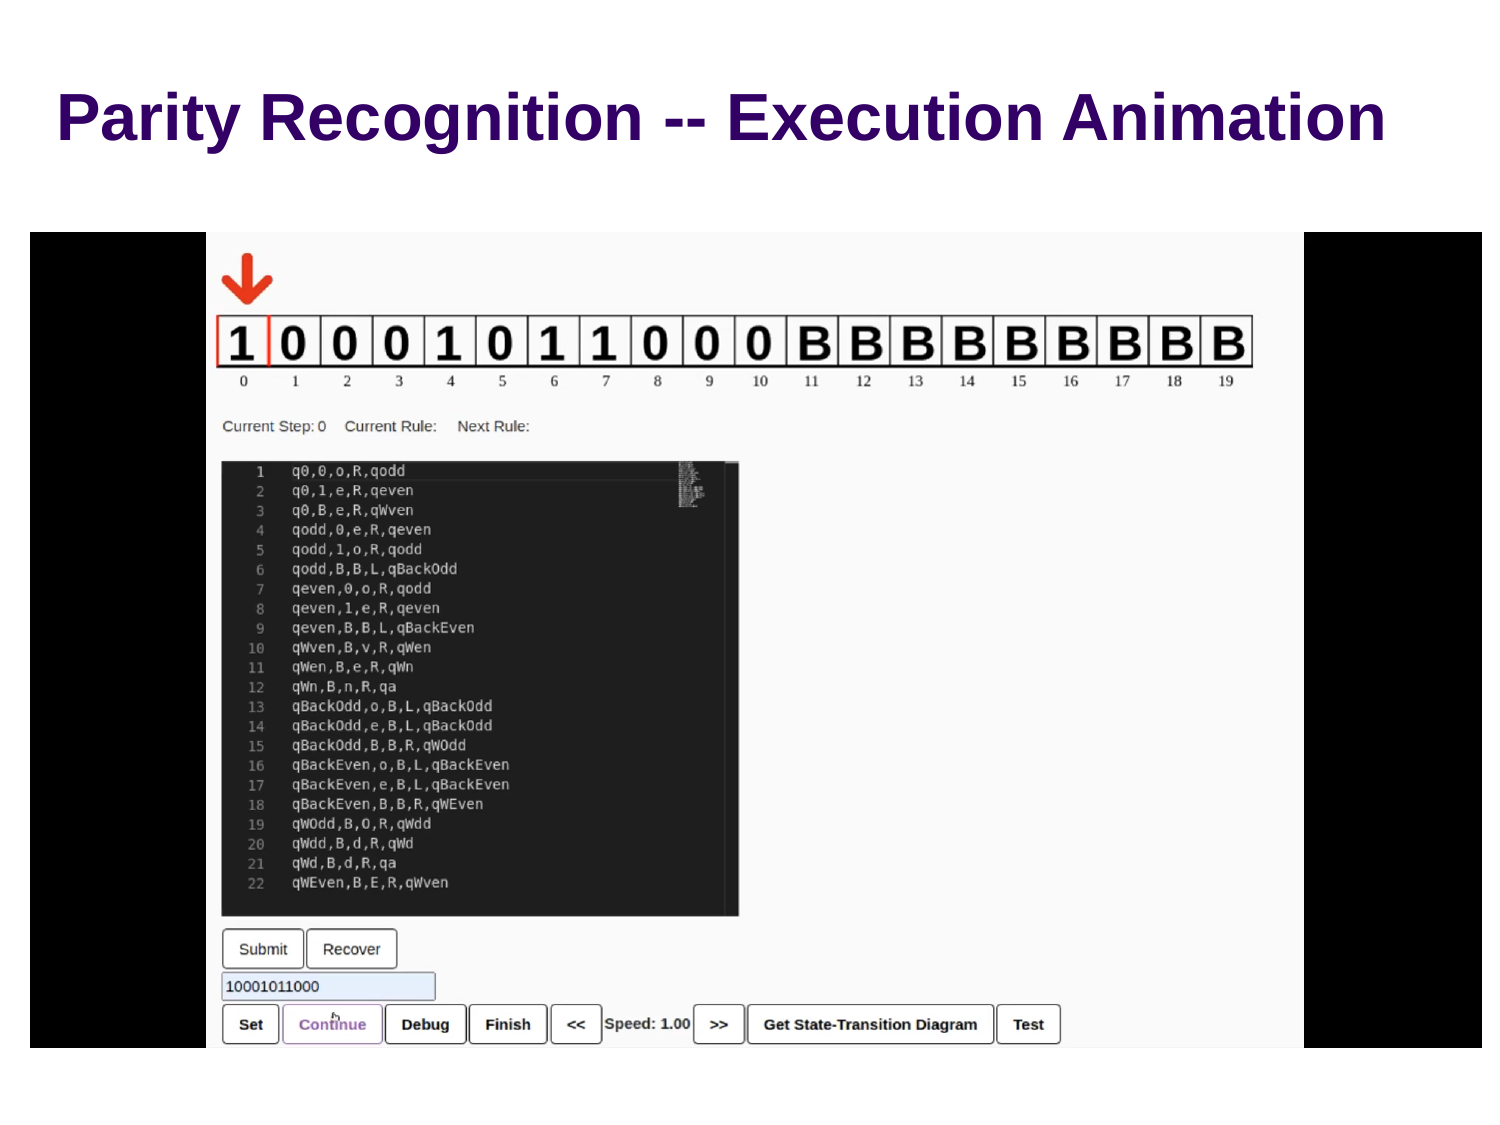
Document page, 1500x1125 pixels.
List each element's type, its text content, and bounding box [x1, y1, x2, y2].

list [29, 231, 1483, 1050]
title Parity Recognition -- Execution Animation [41, 19, 1471, 162]
